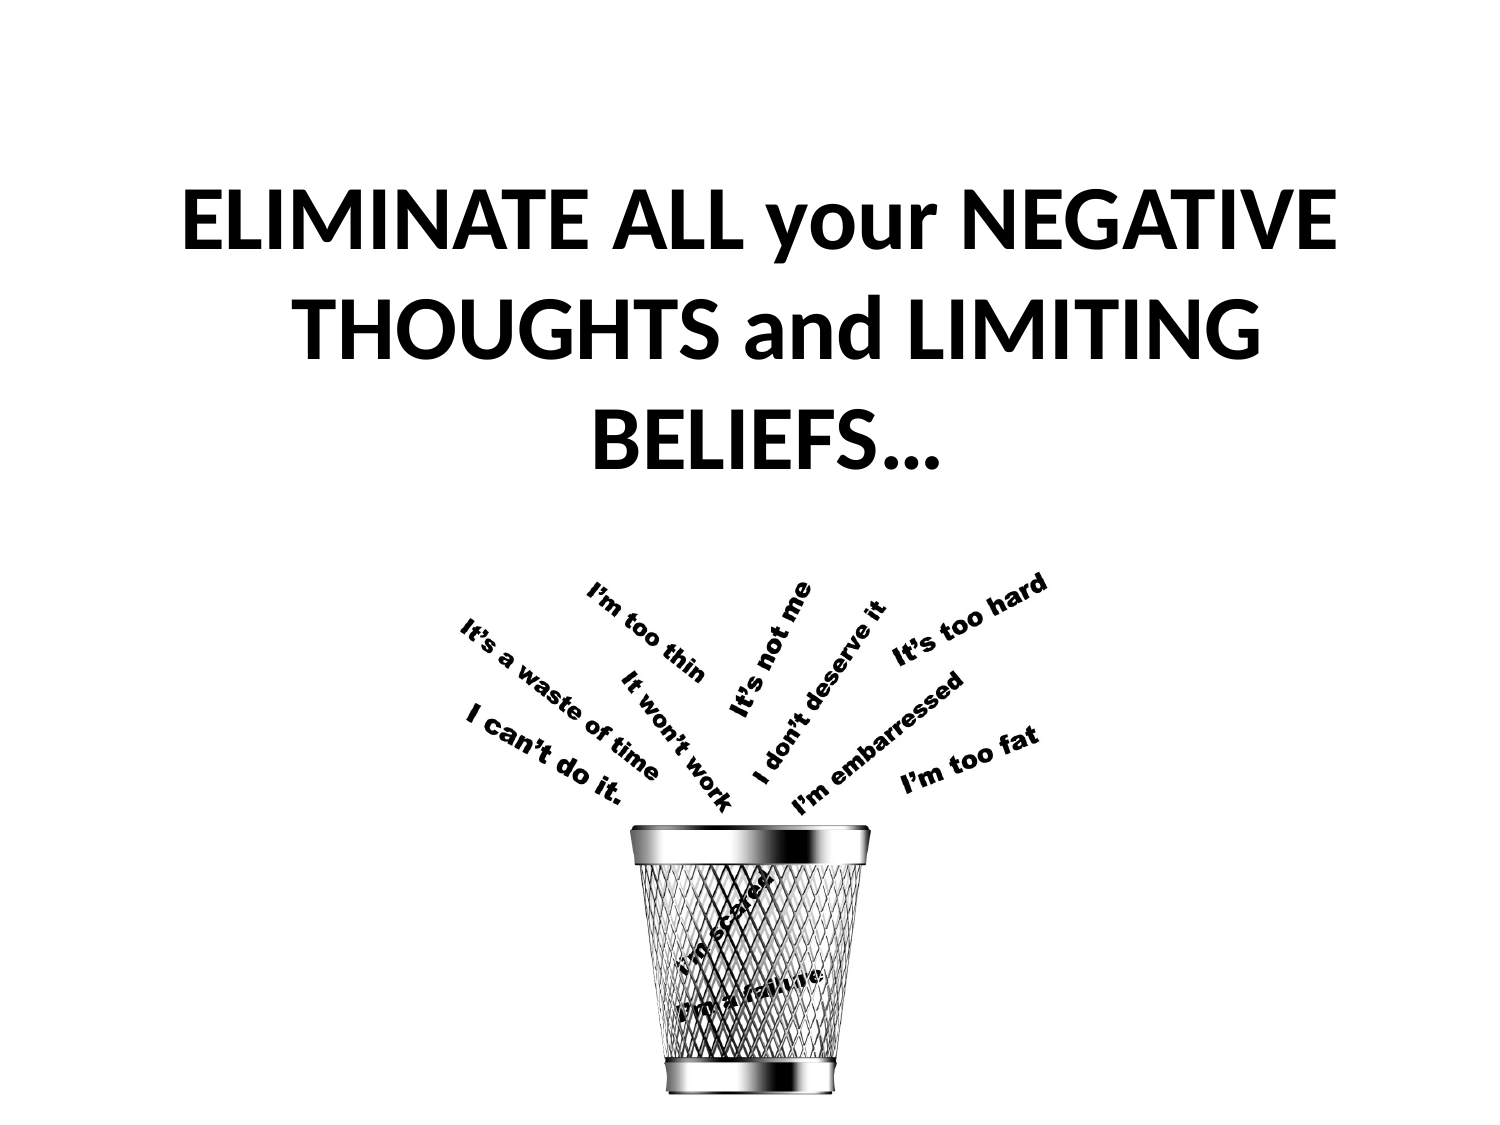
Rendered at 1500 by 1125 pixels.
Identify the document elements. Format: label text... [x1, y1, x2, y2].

list ELIMINATE ALL your NEGATIVE THOUGHTS and LIMITING BELIEFS… [37, 149, 1463, 893]
picture [399, 549, 1119, 1125]
